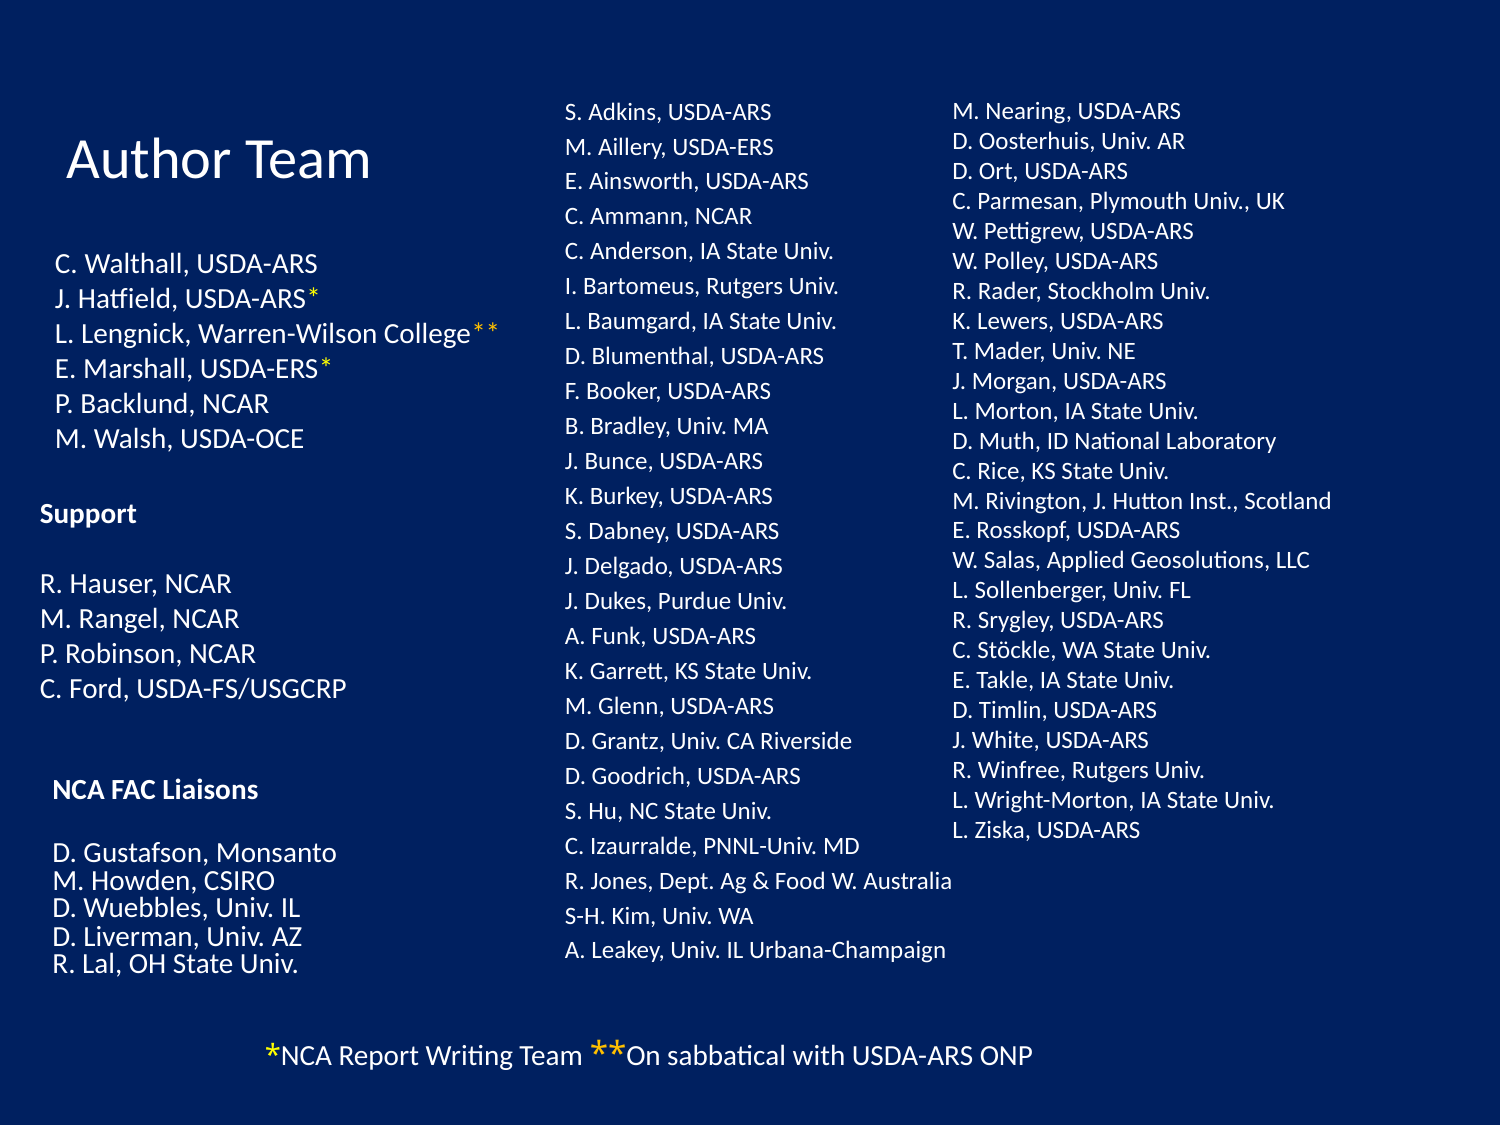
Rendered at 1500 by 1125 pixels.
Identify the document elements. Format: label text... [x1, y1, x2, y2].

text_box Author Team [52, 112, 387, 198]
text_box M. Nearing, USDA-ARS D. Oosterhuis, Univ. AR D. Ort, USDA-ARS C. Parmesan, Plymouth Univ., UK W. Pettigrew, USDA-ARS W. Polley, USDA-ARS R. Rader, Stockholm Univ. K. Lewers, USDA-ARS T. Mader, Univ. NE J. Morgan, USDA-ARS L. Morton, IA State Univ. D. Muth, ID National Laboratory C. Rice, KS State Univ. M. Rivington, J. Hutton Inst., Scotland E. Rosskopf, USDA-ARS W. Salas, Applied Geosolutions, LLC L. Sollenberger, Univ. FL R. Srygley, USDA-ARS C. Stöckle, WA State Univ. E. Takle, IA State Univ. D. Timlin, USDA-ARS J. White, USDA-ARS R. Winfree, Rutgers Univ. L. Wright-Morton, IA State Univ. L. Ziska, USDA-ARS [937, 87, 1450, 851]
text_box *NCA Report Writing Team **On sabbatical with USDA-ARS ONP [249, 1024, 1200, 1080]
list S. Adkins, USDA-ARS M. Aillery, USDA-ERS E. Ainsworth, USDA-ARS C. Ammann, NCAR C. Anderson, IA State Univ. I. Bartomeus, Rutgers Univ. L. Baumgard, IA State Univ. D. Blumenthal, USDA-ARS F. Booker, USDA-ARS B. Bradley, Univ. MA J. Bunce, USDA-ARS K. Burkey, USDA-ARS S. Dabney, USDA-ARS J. Delgado, USDA-ARS J. Dukes, Purdue Univ. A. Funk, USDA-ARS K. Garrett, KS State Univ. M. Glenn, USDA-ARS D. Grantz, Univ. CA Riverside D. Goodrich, USDA-ARS S. Hu, NC State Univ. C. Izaurralde, PNNL-Univ. MD R. Jones, Dept. Ag & Food W. Australia S-H. Kim, Univ. WA A. Leakey, Univ. IL Urbana-Champaign [549, 87, 1025, 1000]
text_box Support R. Hauser, NCAR M. Rangel, NCAR P. Robinson, NCAR C. Ford, USDA-FS/USGCRP [24, 487, 433, 712]
text_box NCA FAC Liaisons D. Gustafson, Monsanto M. Howden, CSIRO D. Wuebbles, Univ. IL D. Liverman, Univ. AZ R. Lal, OH State Univ. [37, 762, 500, 987]
text_box C. Walthall, USDA-ARS J. Hatfield, USDA-ARS* L. Lengnick, Warren-Wilson College** E. Marshall, USDA-ERS* P. Backlund, NCAR M. Walsh, USDA-OCE [40, 237, 516, 497]
